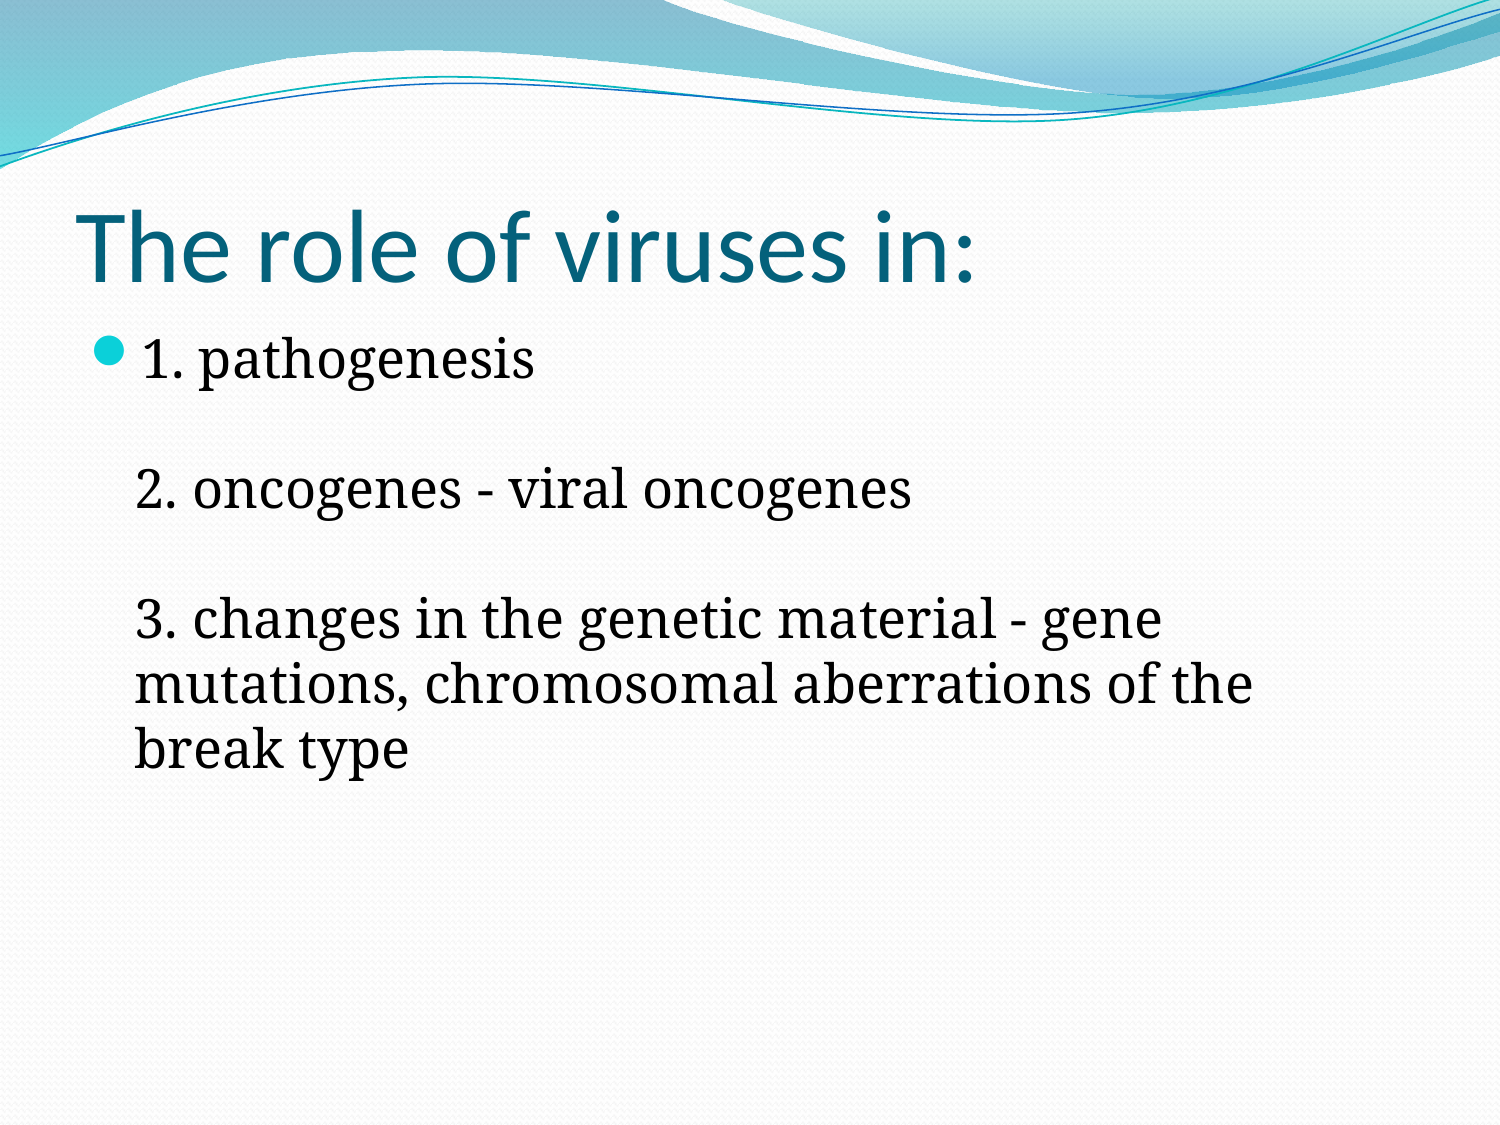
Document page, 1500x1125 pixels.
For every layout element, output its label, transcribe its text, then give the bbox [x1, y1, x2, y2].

list 1. pathogenesis 2. oncogenes - viral oncogenes 3. changes in the genetic material - gene mutations, chromosomal aberrations of the break type [75, 317, 1425, 1038]
title The role of viruses in: [75, 115, 1425, 303]
